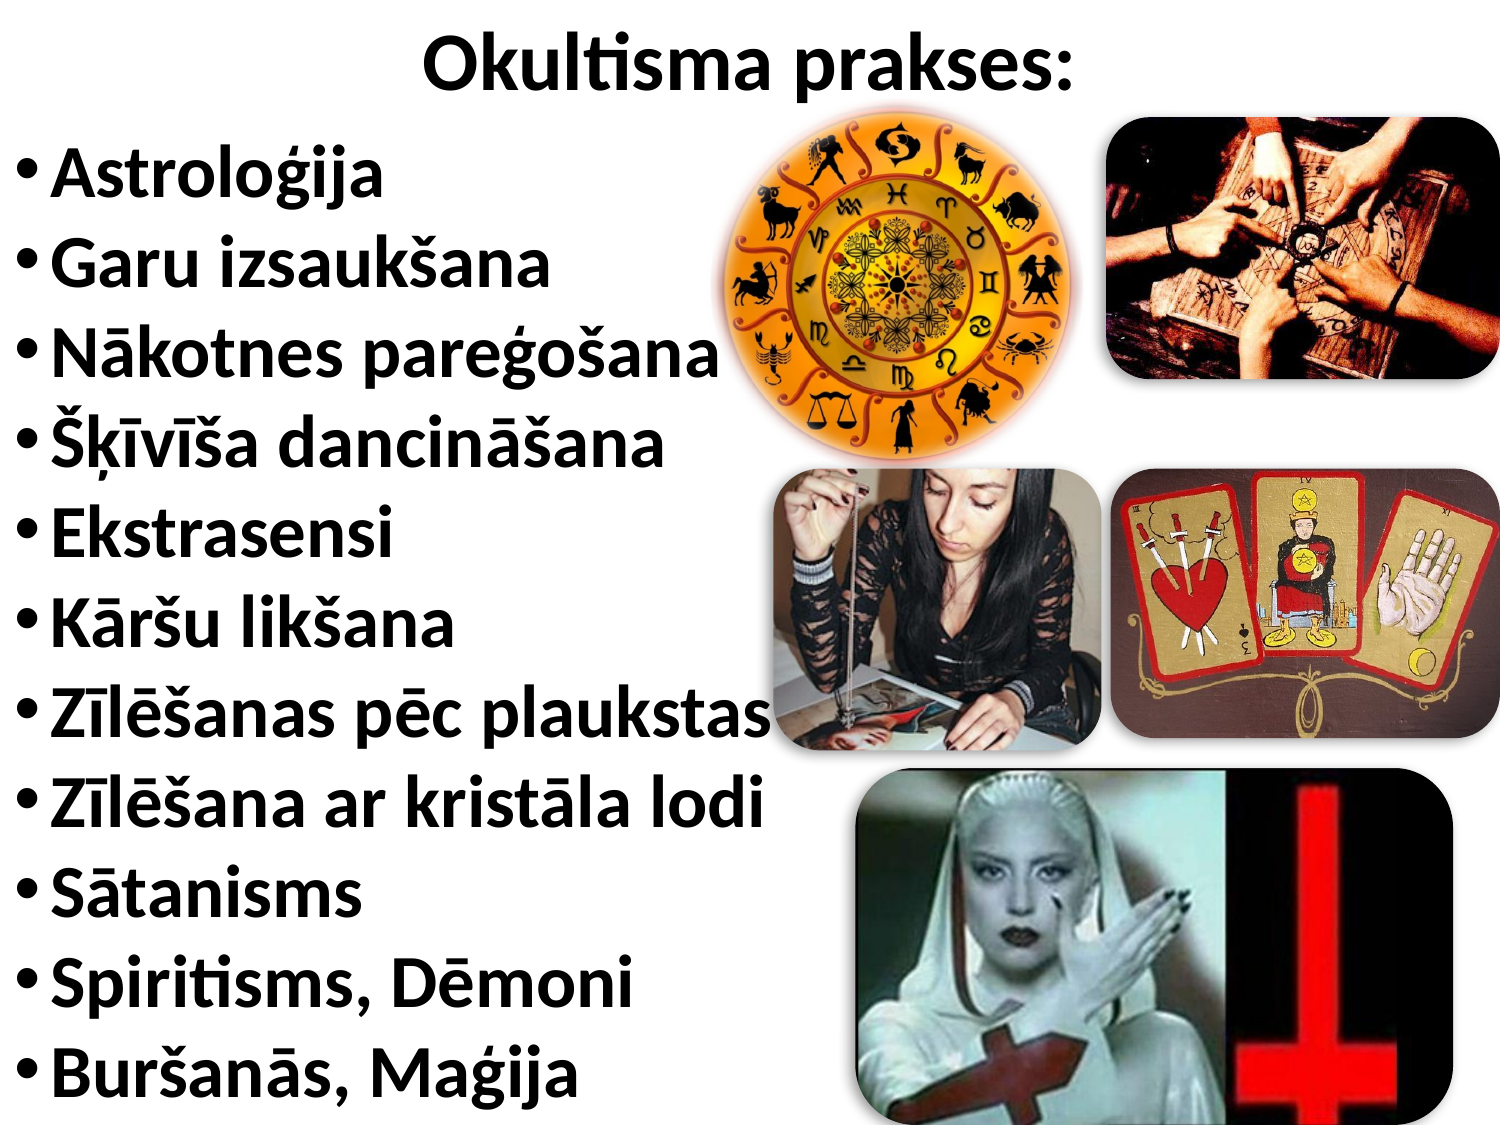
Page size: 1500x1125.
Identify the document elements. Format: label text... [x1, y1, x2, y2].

picture [1105, 116, 1500, 380]
picture [702, 93, 1102, 751]
picture [1110, 468, 1500, 739]
picture [855, 767, 1454, 1125]
text_box Astroloģija Garu izsaukšana Nākotnes pareģošana Šķīvīša dancināšana Ekstrasensi Kāršu likšana Zīlēšanas pēc plaukstas Zīlēšana ar kristāla lodi Sātanisms Spiritisms, Dēmoni Buršanās, Maģija [0, 115, 891, 1120]
text_box Okultisma prakses: [128, 0, 1371, 115]
